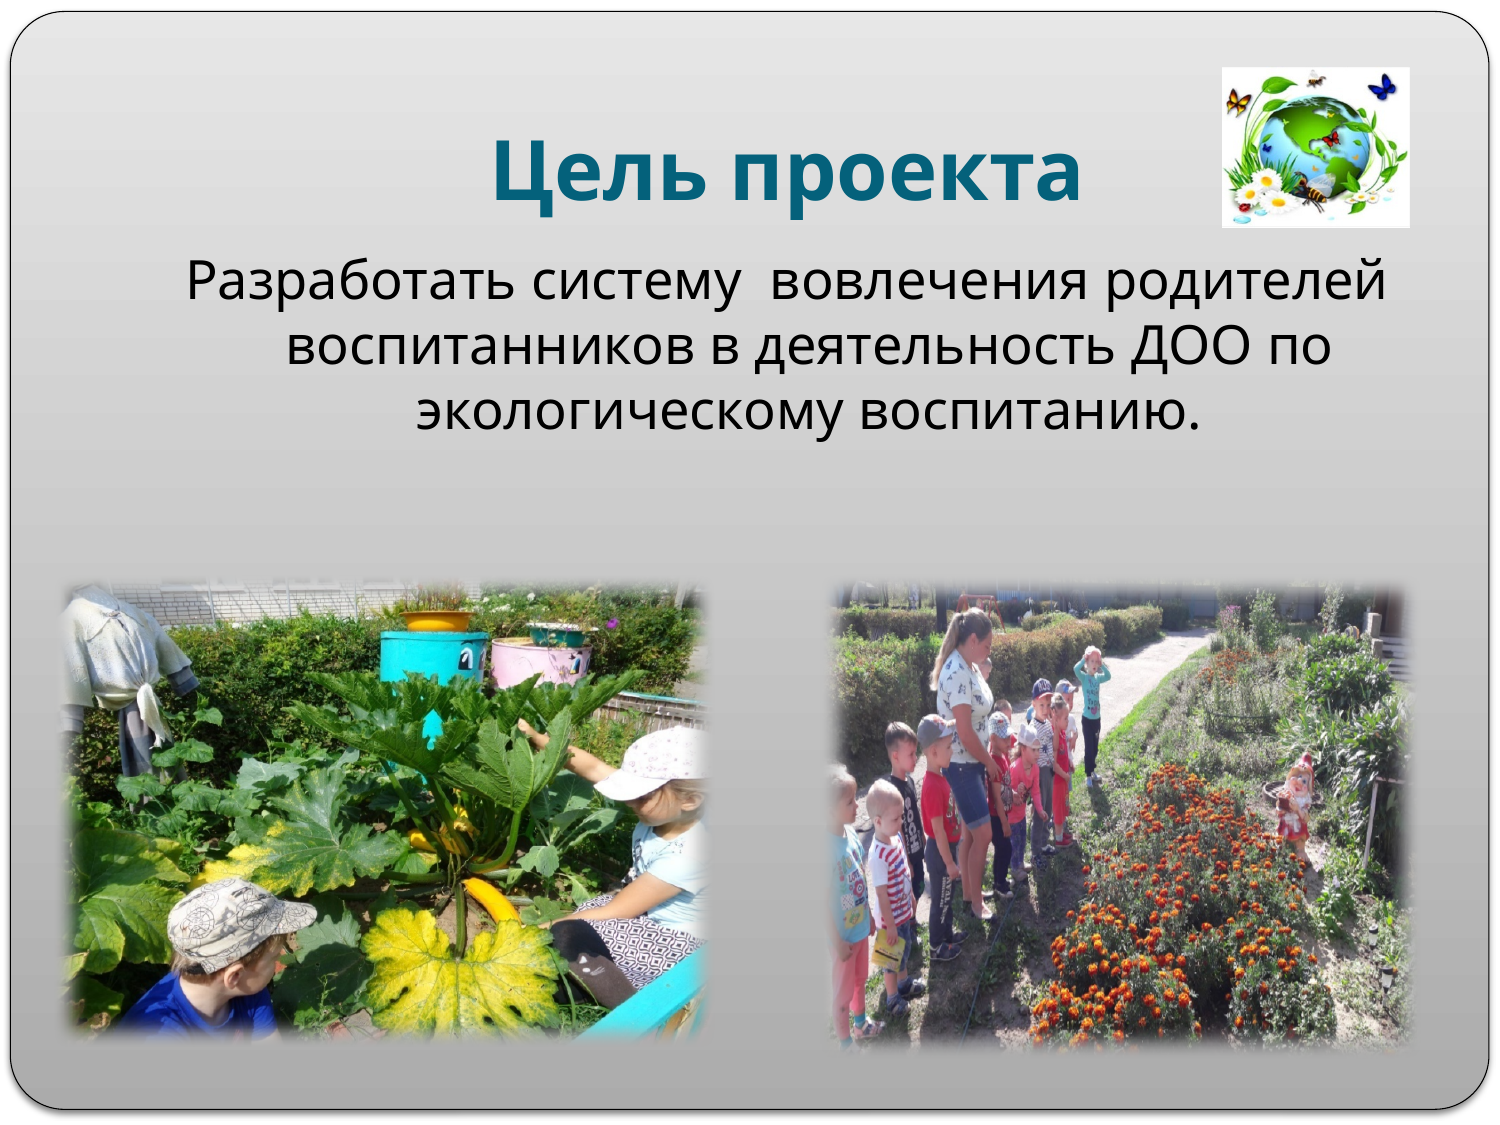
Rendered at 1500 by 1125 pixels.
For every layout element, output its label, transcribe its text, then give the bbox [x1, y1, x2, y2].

list Разработать систему вовлечения родителей воспитанников в деятельность ДОО по экологическому воспитанию. [149, 237, 1426, 988]
picture [52, 573, 716, 1048]
picture [1222, 66, 1411, 228]
picture [820, 574, 1421, 1059]
title Цель проекта [149, 44, 1426, 233]
